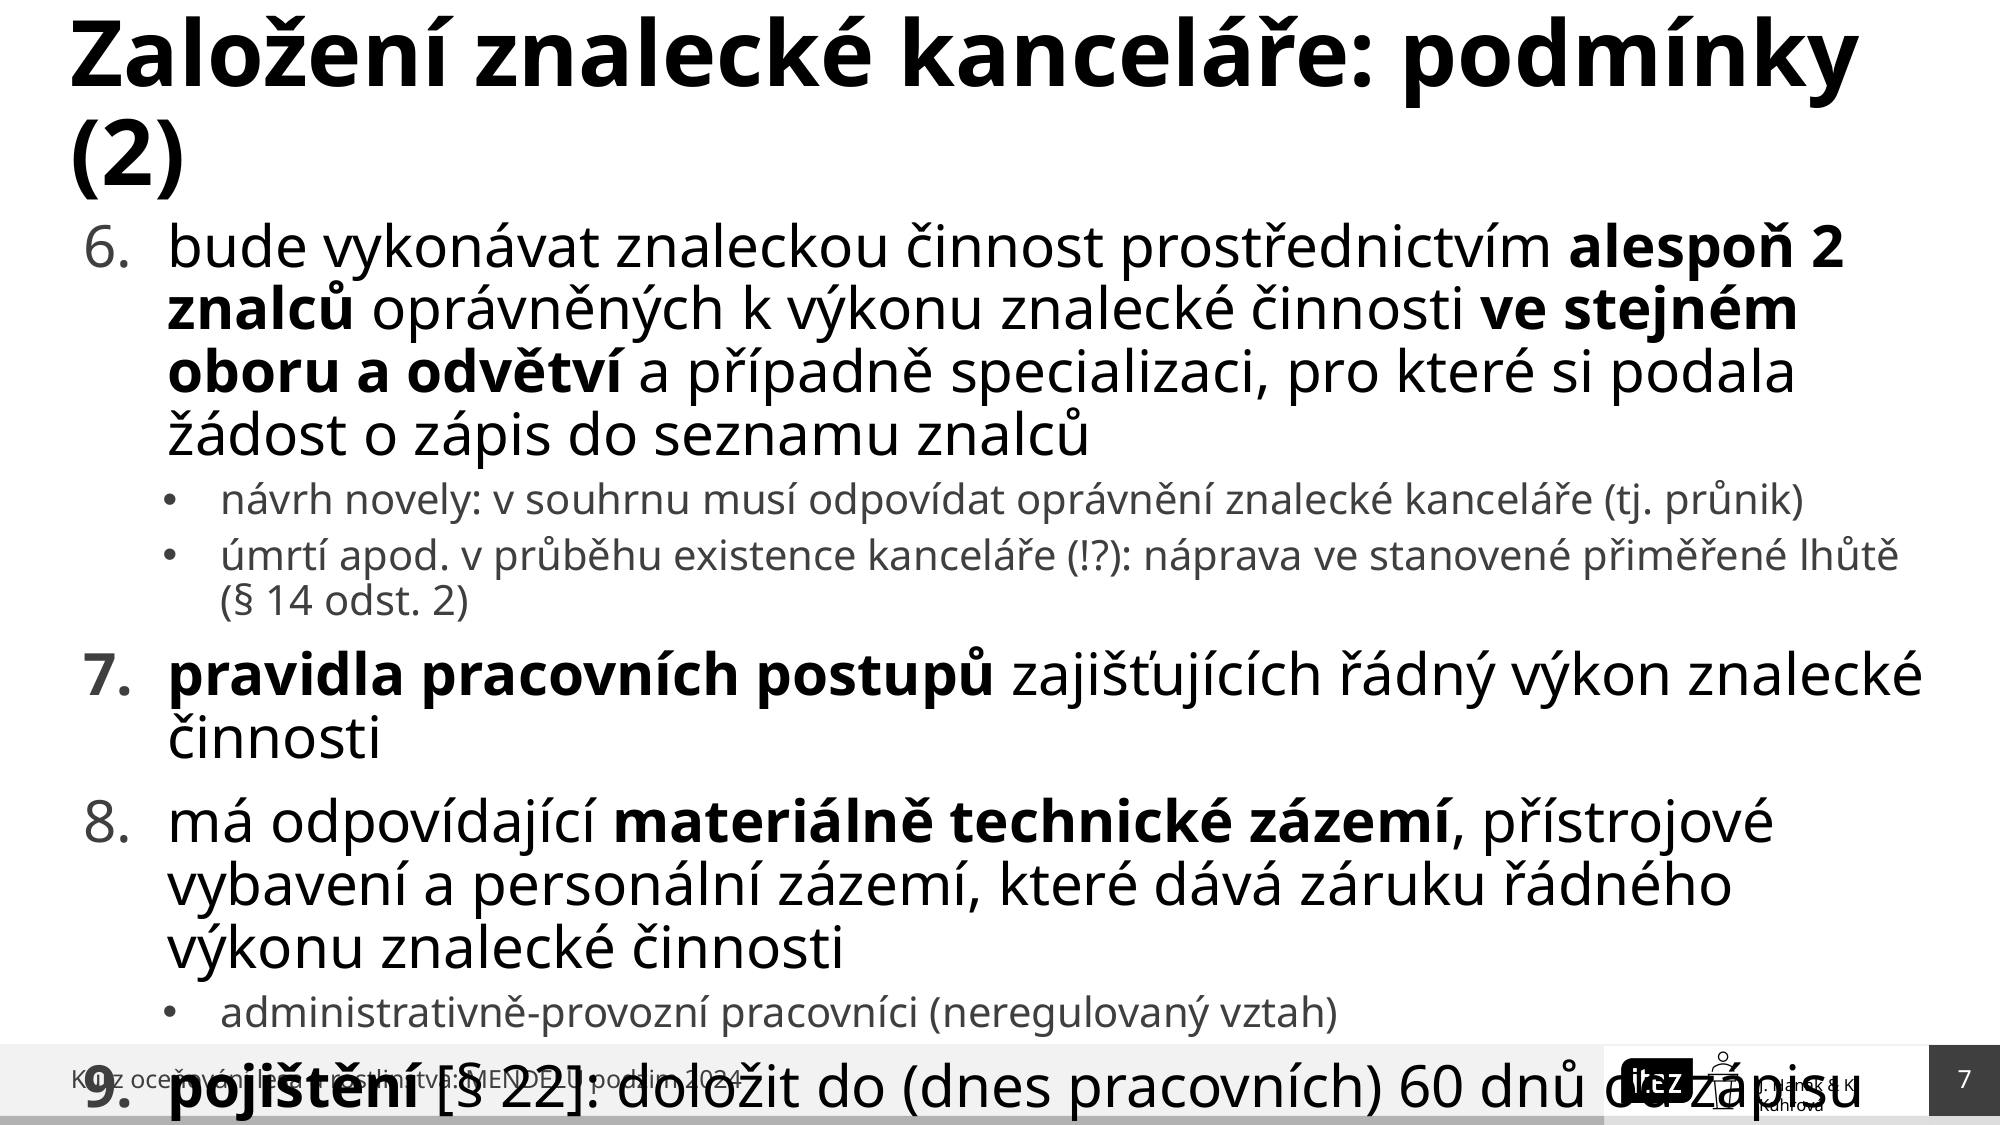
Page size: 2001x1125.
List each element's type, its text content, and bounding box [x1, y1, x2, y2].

footer Kurz oceňování lesa a rostlinstva: MENDELU podzim 2024 [70, 1056, 1000, 1105]
slide_number 7 [1929, 1045, 2000, 1116]
picture [1621, 1049, 1754, 1112]
list bude vykonávat znaleckou činnost prostřednictvím alespoň 2 znalců oprávněných k výkonu znalecké činnosti ve stejném oboru a odvětví a případně specializaci, pro které si podala žádost o zápis do seznamu znalců návrh novely: v souhrnu musí odpovídat oprávnění znalecké kanceláře (tj. průnik) úmrtí apod. v průběhu existence kanceláře (!?): náprava ve stanovené přiměřené lhůtě (§ 14 odst. 2) pravidla pracovních postupů zajišťujících řádný výkon znalecké činnosti má odpovídající materiálně technické zázemí, přístrojové vybavení a personální zázemí, které dává záruku řádného výkonu znalecké činnosti administrativně-provozní pracovníci (neregulovaný vztah) pojištění [§ 22]: doložit do (dnes pracovních) 60 dnů od zápisu do seznamu menší majetková odpovědnost obchodních korporací: blíže dále dle MSp je nutné mít uzavřeno již při podání žádosti [70, 216, 1930, 1016]
title Založení znalecké kanceláře: podmínky (2) [70, 70, 1930, 142]
